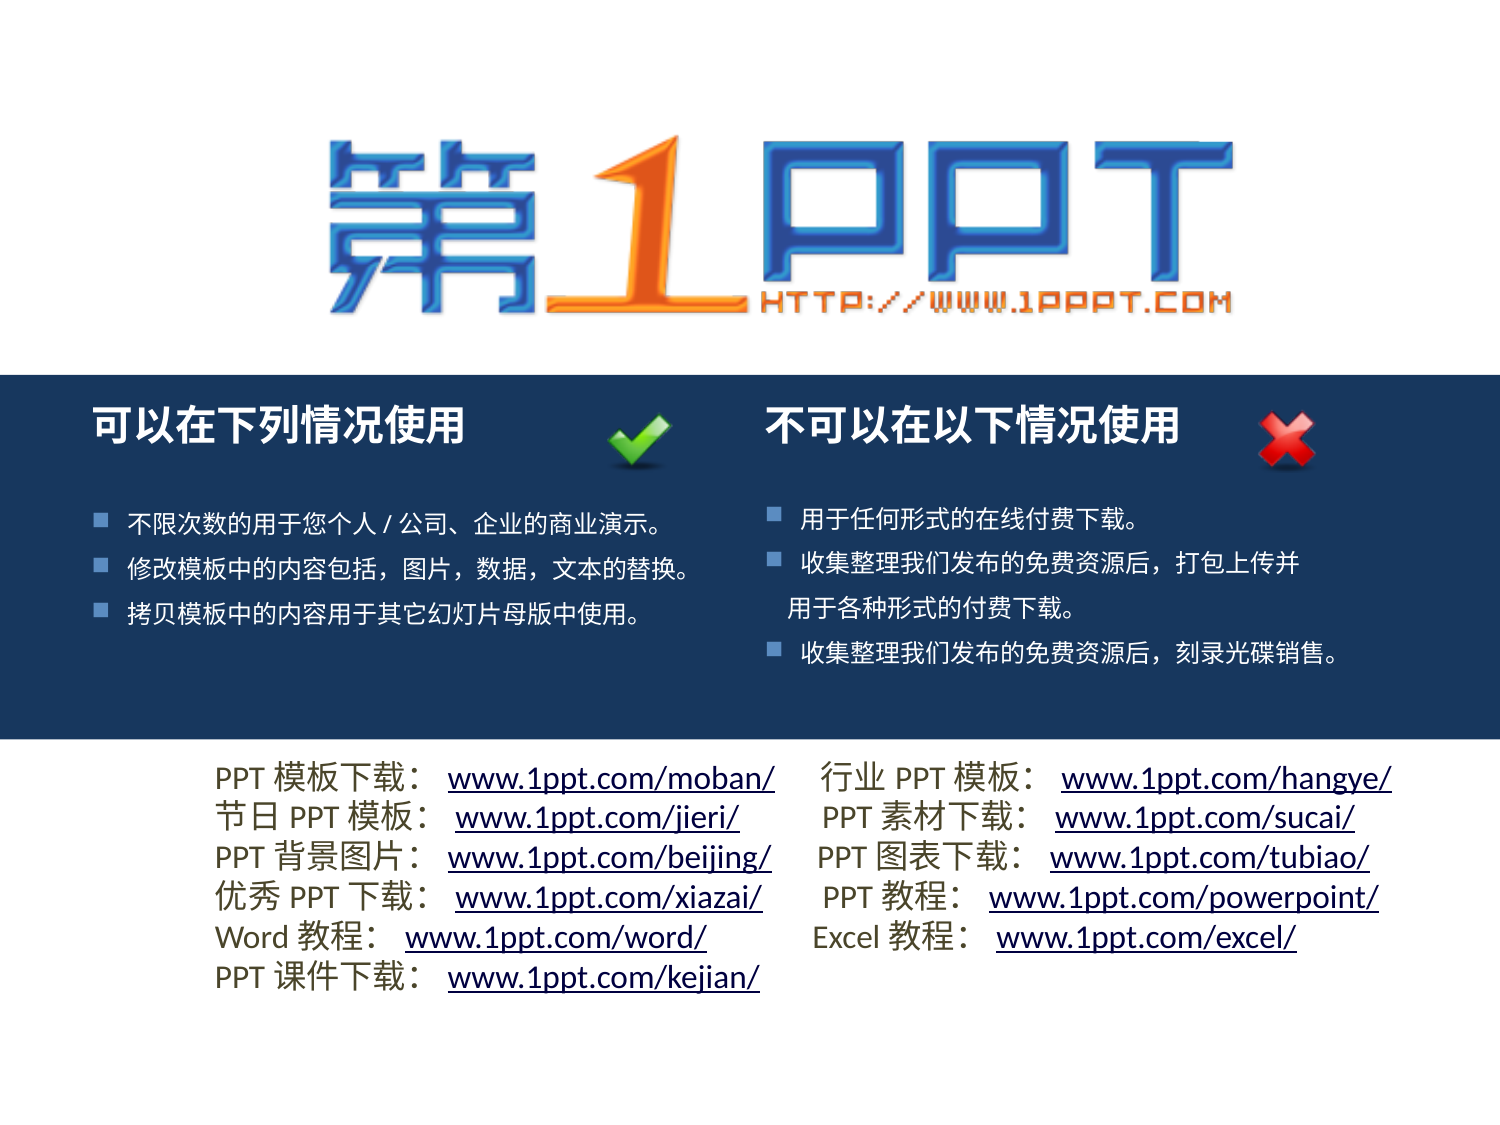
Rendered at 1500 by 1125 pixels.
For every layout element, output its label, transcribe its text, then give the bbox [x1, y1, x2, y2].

picture [307, 117, 1259, 339]
text_box PPT模板下载：www.1ppt.com/moban/ 行业PPT模板：www.1ppt.com/hangye/ 节日PPT模板：www.1ppt.com/jieri/ PPT素材下载：www.1ppt.com/sucai/ PPT背景图片：www.1ppt.com/beijing/ PPT图表下载：www.1ppt.com/tubiao/ 优秀PPT下载：www.1ppt.com/xiazai/ PPT教程：www.1ppt.com/powerpoint/ Word教程：www.1ppt.com/word/ Excel教程：www.1ppt.com/excel/ PPT课件下载：www.1ppt.com/kejian/ [198, 740, 1500, 1096]
picture [607, 407, 673, 473]
text_box 可以在下列情况使用 不限次数的用于您个人/公司、企业的商业演示。 修改模板中的内容包括，图片，数据，文本的替换。 拷贝模板中的内容用于其它幻灯片母版中使用。 [76, 391, 750, 716]
text_box 不可以在以下情况使用 用于任何形式的在线付费下载。 收集整理我们发布的免费资源后，打包上传并 用于各种形式的付费下载。 收集整理我们发布的免费资源后，刻录光碟销售。 [750, 391, 1424, 716]
picture [1253, 407, 1319, 473]
text_box [0, 374, 1500, 740]
